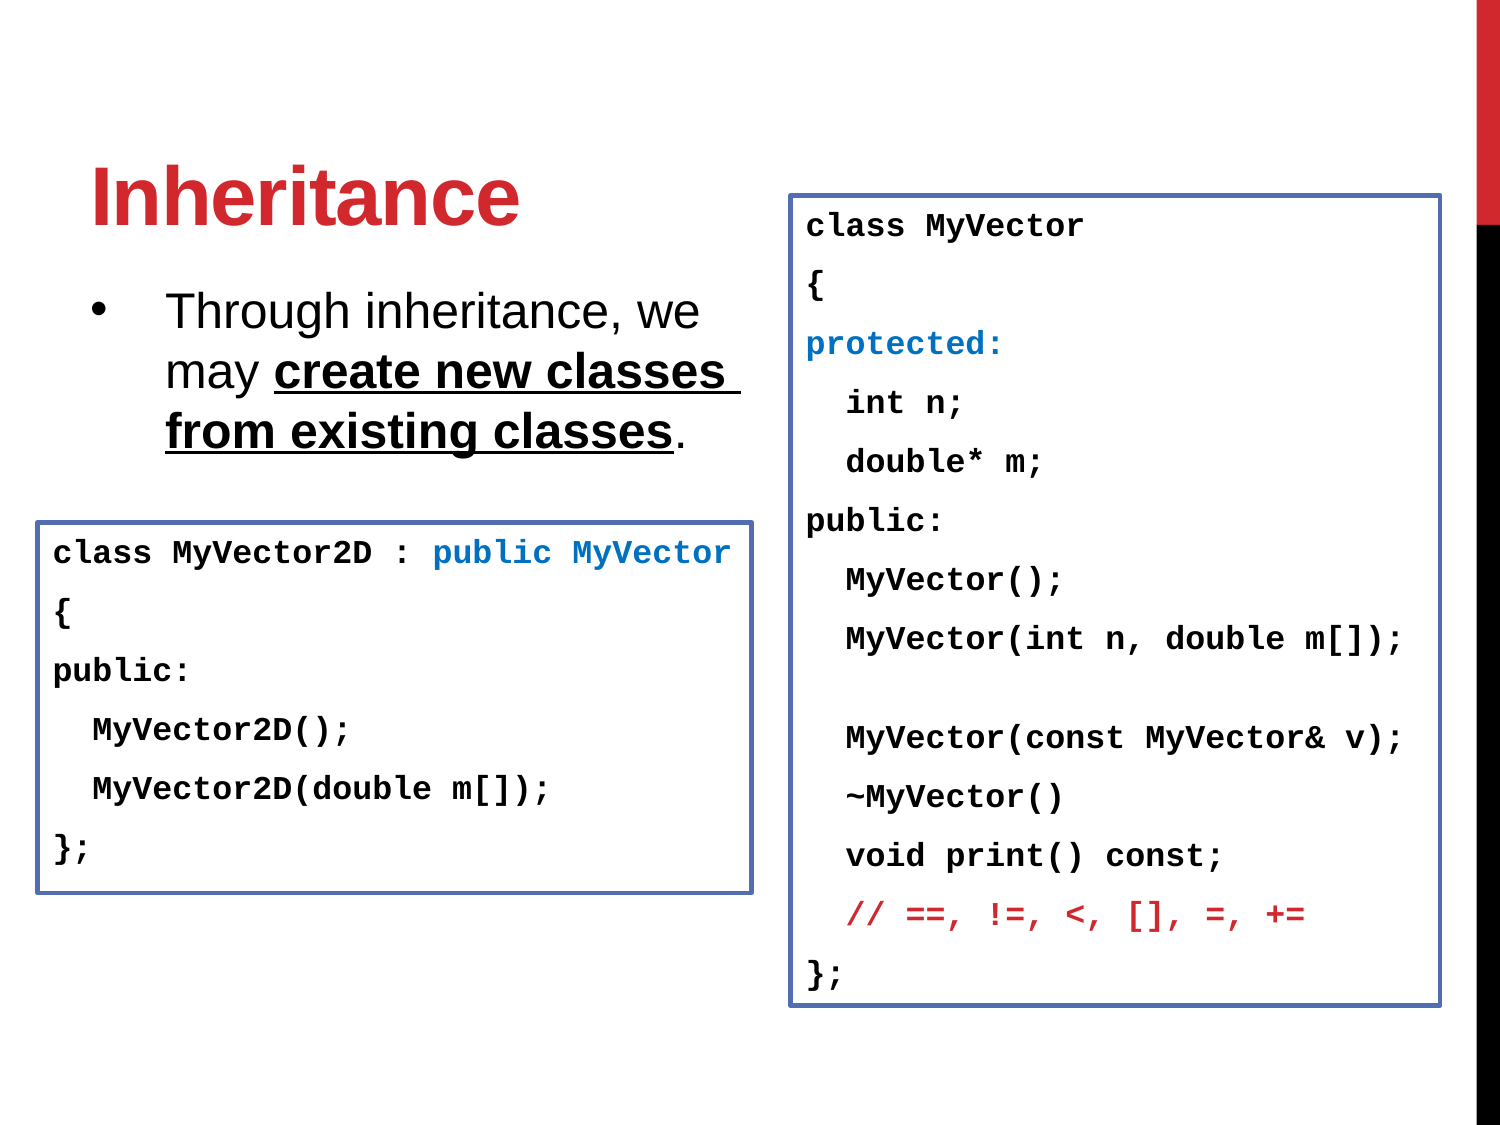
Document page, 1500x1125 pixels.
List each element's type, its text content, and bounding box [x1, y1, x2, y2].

list Through inheritance, we may create new classes from existing classes. [75, 270, 788, 989]
text_box class MyVector { protected: int n; double* m; public: MyVector(); MyVector(int n, double m[]); MyVector(const MyVector& v); ~MyVector() void print() const; // ==, !=, <, [], =, += }; [788, 193, 1442, 1008]
text_box class MyVector2D : public MyVector { public: MyVector2D(); MyVector2D(double m[]); }; [35, 520, 754, 895]
title Inheritance [75, 25, 1025, 250]
